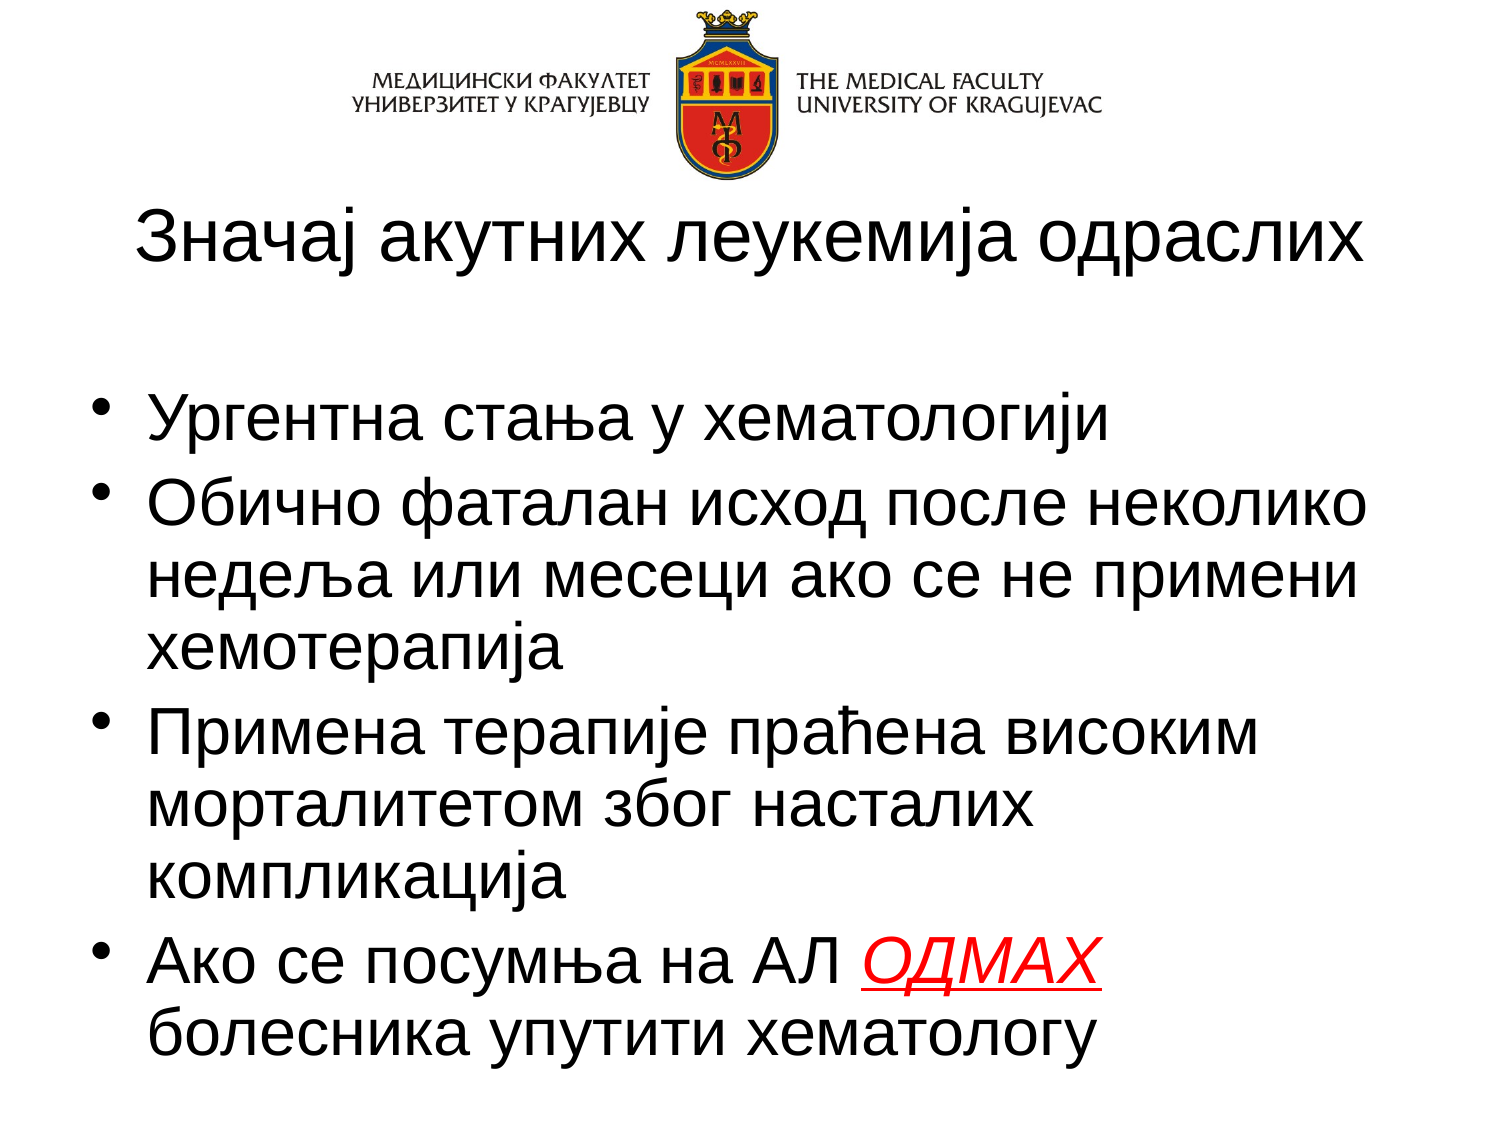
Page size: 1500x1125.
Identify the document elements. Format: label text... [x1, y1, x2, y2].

list Ургентна стања у хематологији Обично фаталан исход после неколико недеља или месеци ако се не примени хемотерапија Примена терапије праћена високим морталитетом због насталих компликација Ако се посумња на АЛ ОДМАХ болесника упутити хематологу [74, 374, 1426, 1118]
picture [328, 0, 1125, 136]
title Значај акутних леукемија одраслих [64, 136, 1436, 325]
